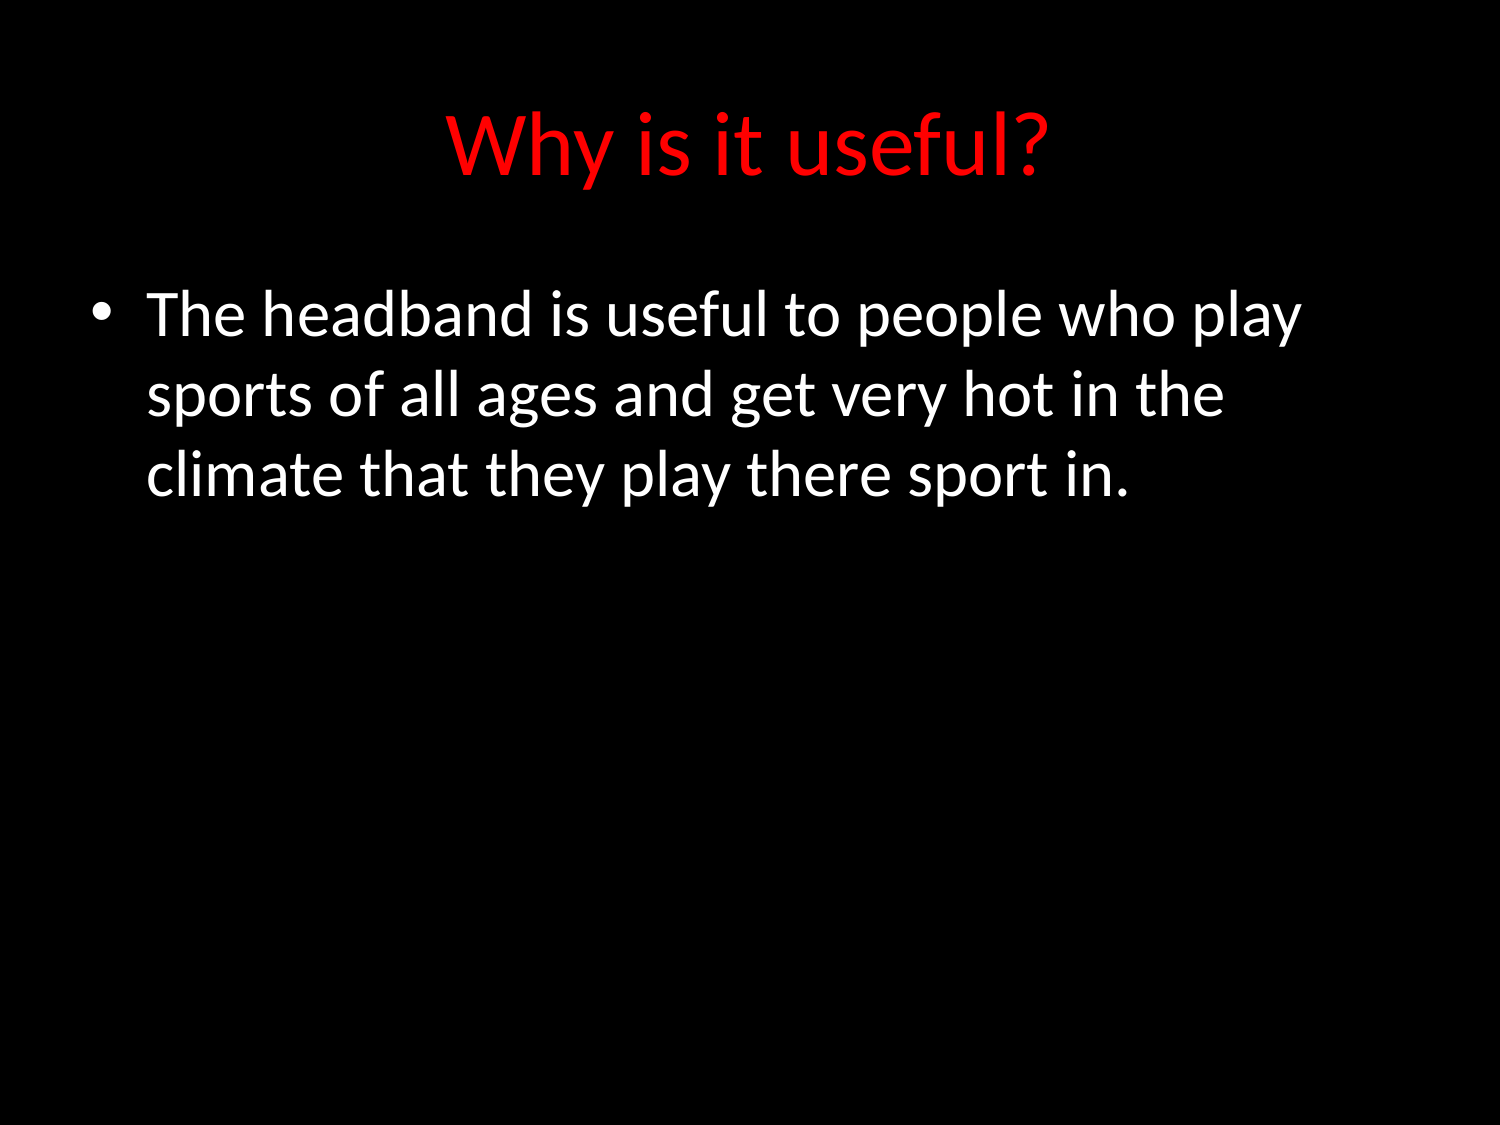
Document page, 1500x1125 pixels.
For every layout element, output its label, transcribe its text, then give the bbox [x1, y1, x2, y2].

list The headband is useful to people who play sports of all ages and get very hot in the climate that they play there sport in. [75, 262, 1425, 1005]
title Why is it useful? [75, 45, 1425, 233]
